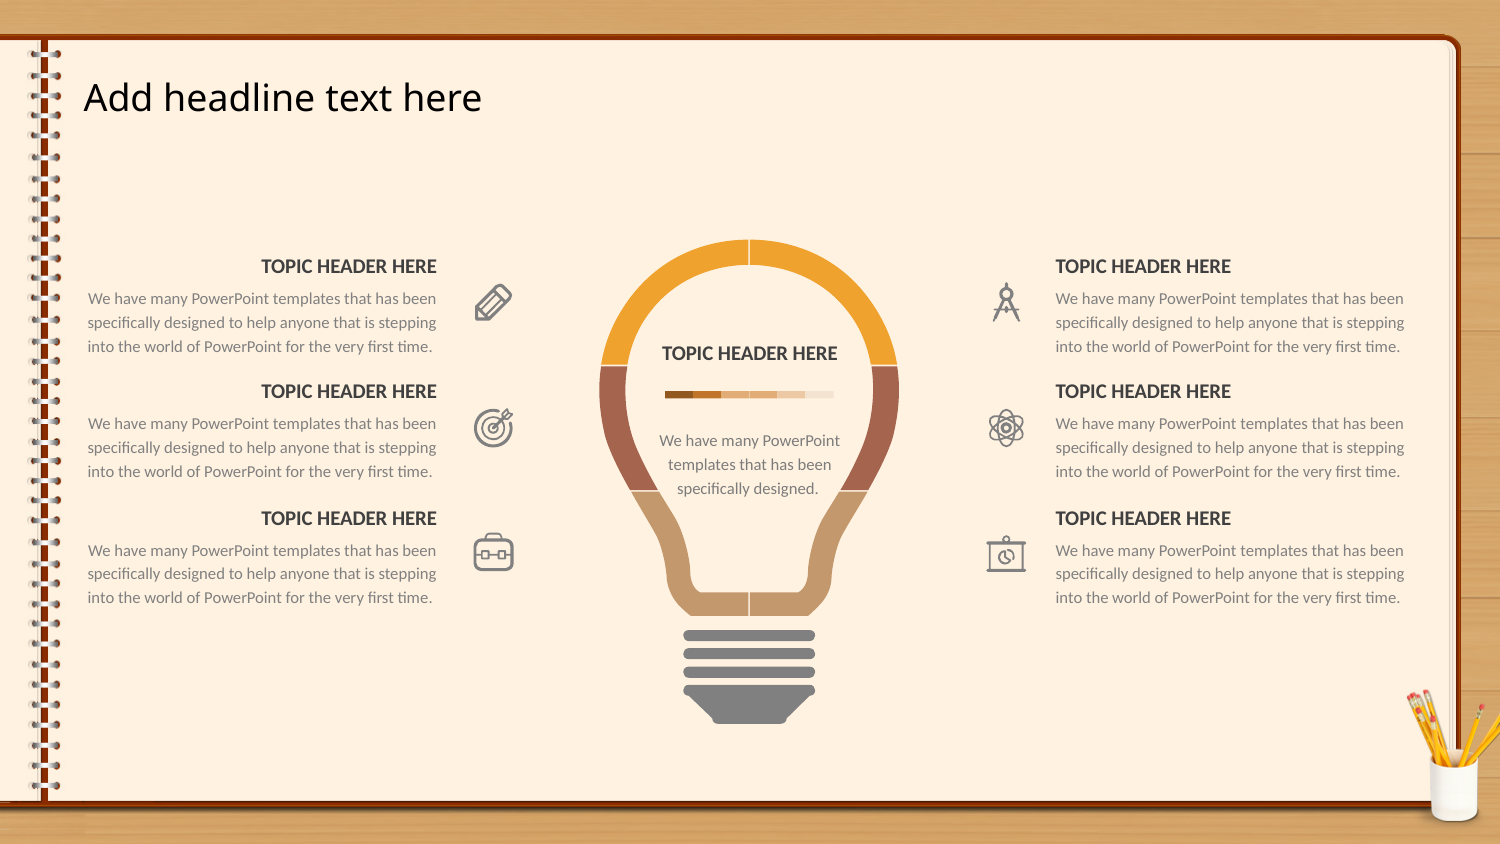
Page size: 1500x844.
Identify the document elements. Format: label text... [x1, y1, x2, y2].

text_box TOPIC HEADER HERE We have many PowerPoint templates that has been specifically designed to help anyone that is stepping into the world of PowerPoint for the very first time. [1055, 499, 1424, 608]
text_box [665, 391, 692, 399]
text_box TOPIC HEADER HERE [643, 334, 857, 365]
text_box [721, 391, 749, 399]
text_box [631, 491, 749, 616]
text_box We have many PowerPoint templates that has been specifically designed. [643, 418, 857, 505]
text_box [601, 239, 749, 365]
text_box [749, 391, 777, 399]
text_box Add headline text here [83, 74, 604, 120]
text_box [473, 408, 513, 448]
text_box TOPIC HEADER HERE We have many PowerPoint templates that has been specifically designed to help anyone that is stepping into the world of PowerPoint for the very first time. [1055, 373, 1424, 482]
text_box [683, 666, 816, 678]
text_box [683, 684, 816, 724]
text_box TOPIC HEADER HERE We have many PowerPoint templates that has been specifically designed to help anyone that is stepping into the world of PowerPoint for the very first time. [69, 247, 437, 356]
text_box [749, 239, 898, 365]
text_box [988, 408, 1024, 448]
text_box [992, 282, 1021, 322]
text_box [683, 648, 816, 660]
text_box TOPIC HEADER HERE We have many PowerPoint templates that has been specifically designed to help anyone that is stepping into the world of PowerPoint for the very first time. [69, 499, 437, 608]
text_box [986, 535, 1027, 572]
text_box [749, 491, 868, 616]
text_box [857, 366, 899, 491]
text_box [475, 283, 513, 321]
text_box [599, 366, 643, 491]
text_box [473, 532, 514, 572]
picture [0, 0, 1500, 844]
text_box TOPIC HEADER HERE We have many PowerPoint templates that has been specifically designed to help anyone that is stepping into the world of PowerPoint for the very first time. [1055, 247, 1424, 356]
text_box [692, 391, 721, 399]
text_box [777, 391, 805, 399]
text_box [683, 630, 816, 642]
text_box [805, 391, 834, 399]
text_box TOPIC HEADER HERE We have many PowerPoint templates that has been specifically designed to help anyone that is stepping into the world of PowerPoint for the very first time. [69, 373, 437, 482]
